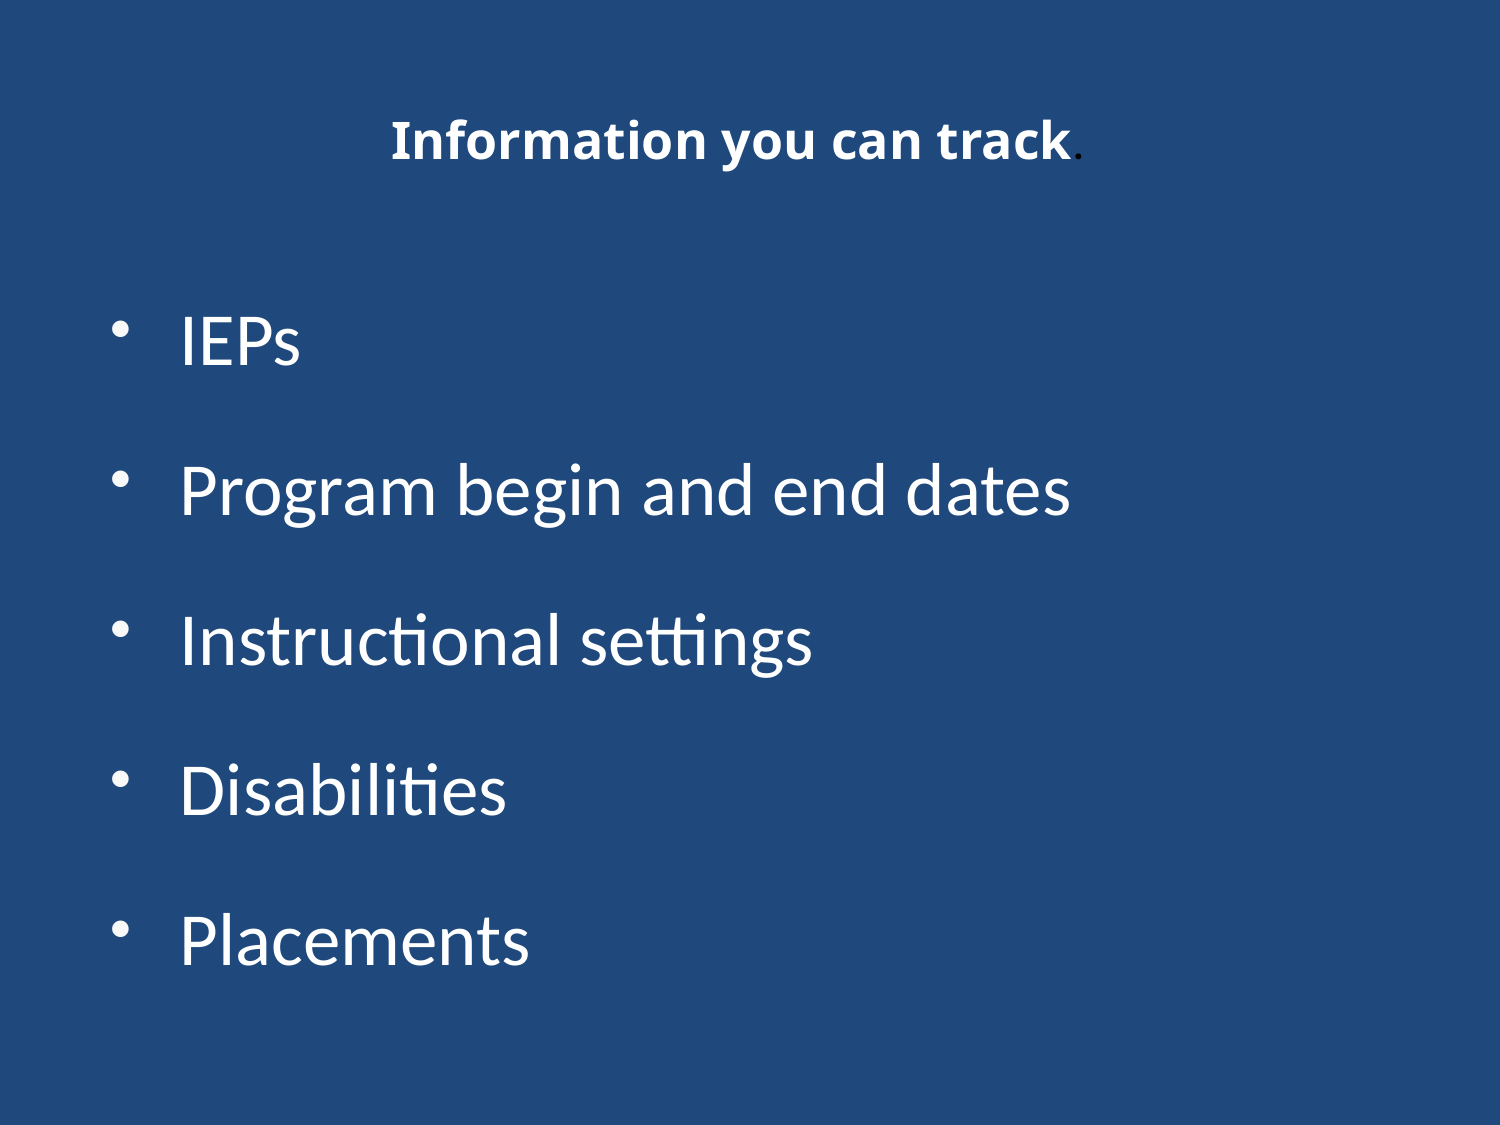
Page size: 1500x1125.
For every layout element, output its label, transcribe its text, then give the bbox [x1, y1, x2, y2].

list IEPs Program begin and end dates Instructional settings Disabilities Placements [75, 237, 1425, 1013]
title Information you can track. [62, 99, 1413, 225]
